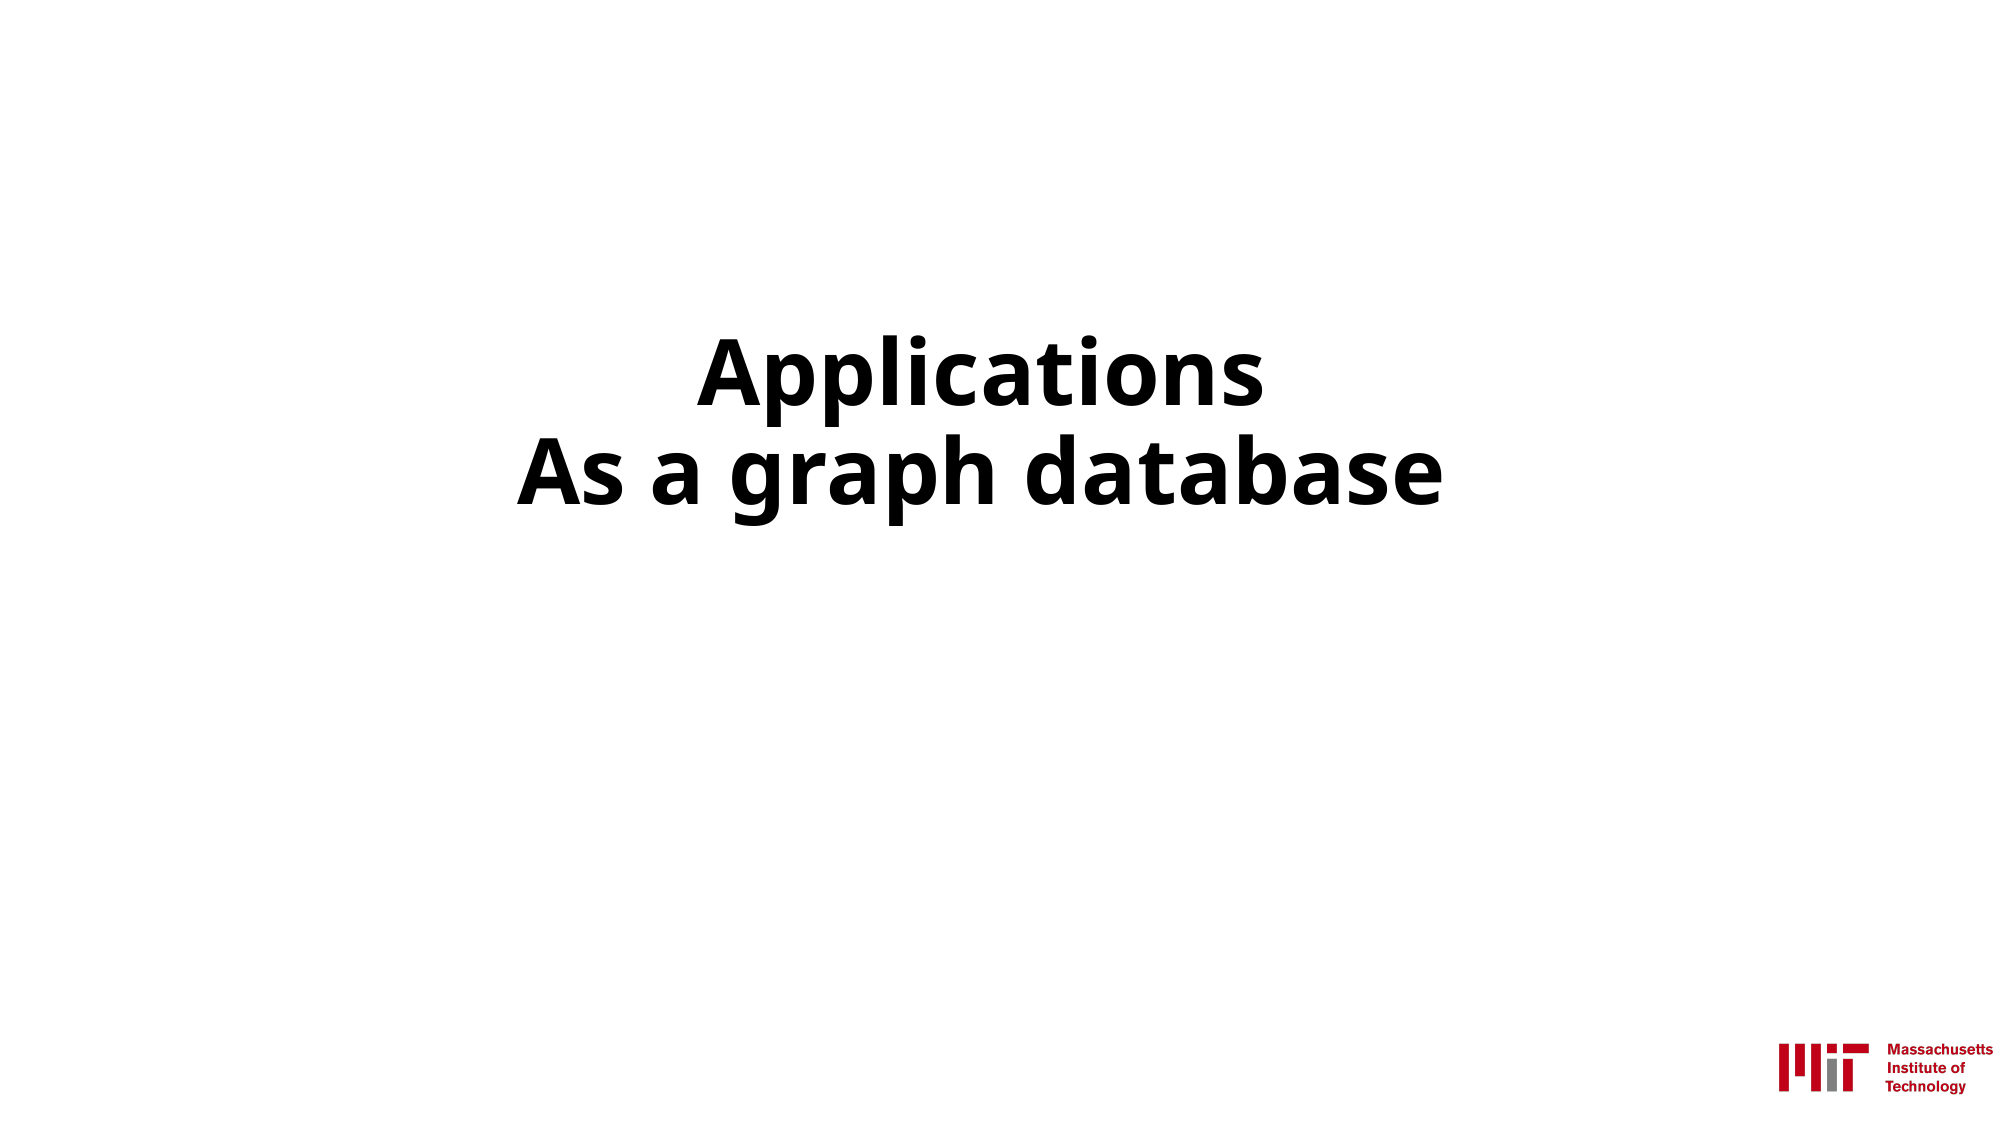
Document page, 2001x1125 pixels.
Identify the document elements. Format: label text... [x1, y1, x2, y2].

title Applications As a graph database [119, 316, 1845, 535]
picture [1778, 1008, 1994, 1125]
